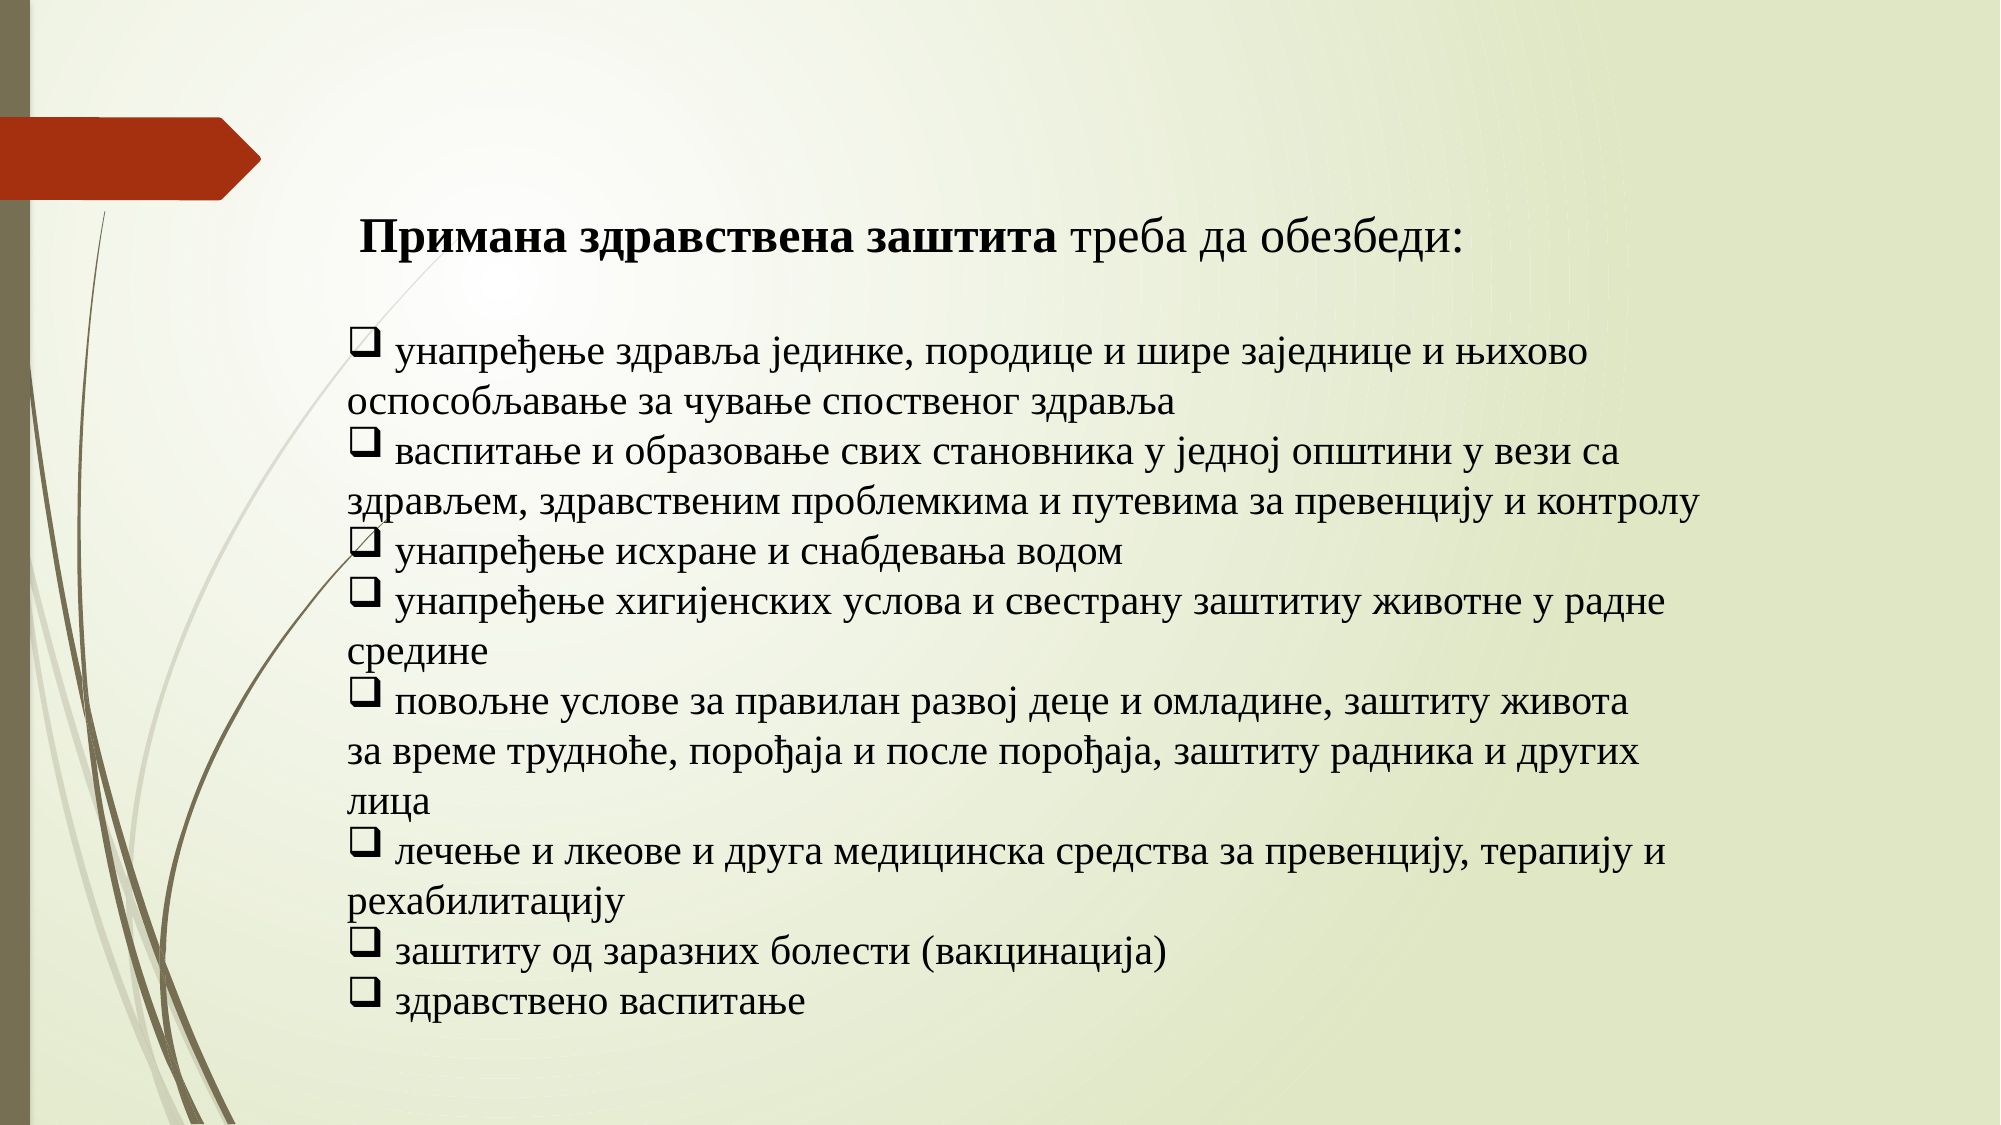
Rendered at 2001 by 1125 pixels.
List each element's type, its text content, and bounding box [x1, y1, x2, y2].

text_box Примана здравствена заштита треба да обезбеди: унапређење здравља јединке, породице и шире заједнице и њихово оспособљавање за чување споственог здравља васпитање и образовање свих становника у једној општини у вези са здрављем, здравственим проблемкима и путевима за превенцију и контролу унапређење исхране и снабдевања водом унапређење хигијенских услова и свестрану заштитиу животне у радне средине повољне услове за правилан развој деце и омладине, заштиту живота за време трудноће, порођаја и после порођаја, заштиту радника и других лица лечење и лкеове и друга медицинска средства за превенцију, терапију и рехабилитацију заштиту од заразних болести (вакцинација) здравствено васпитање [332, 105, 1688, 1125]
